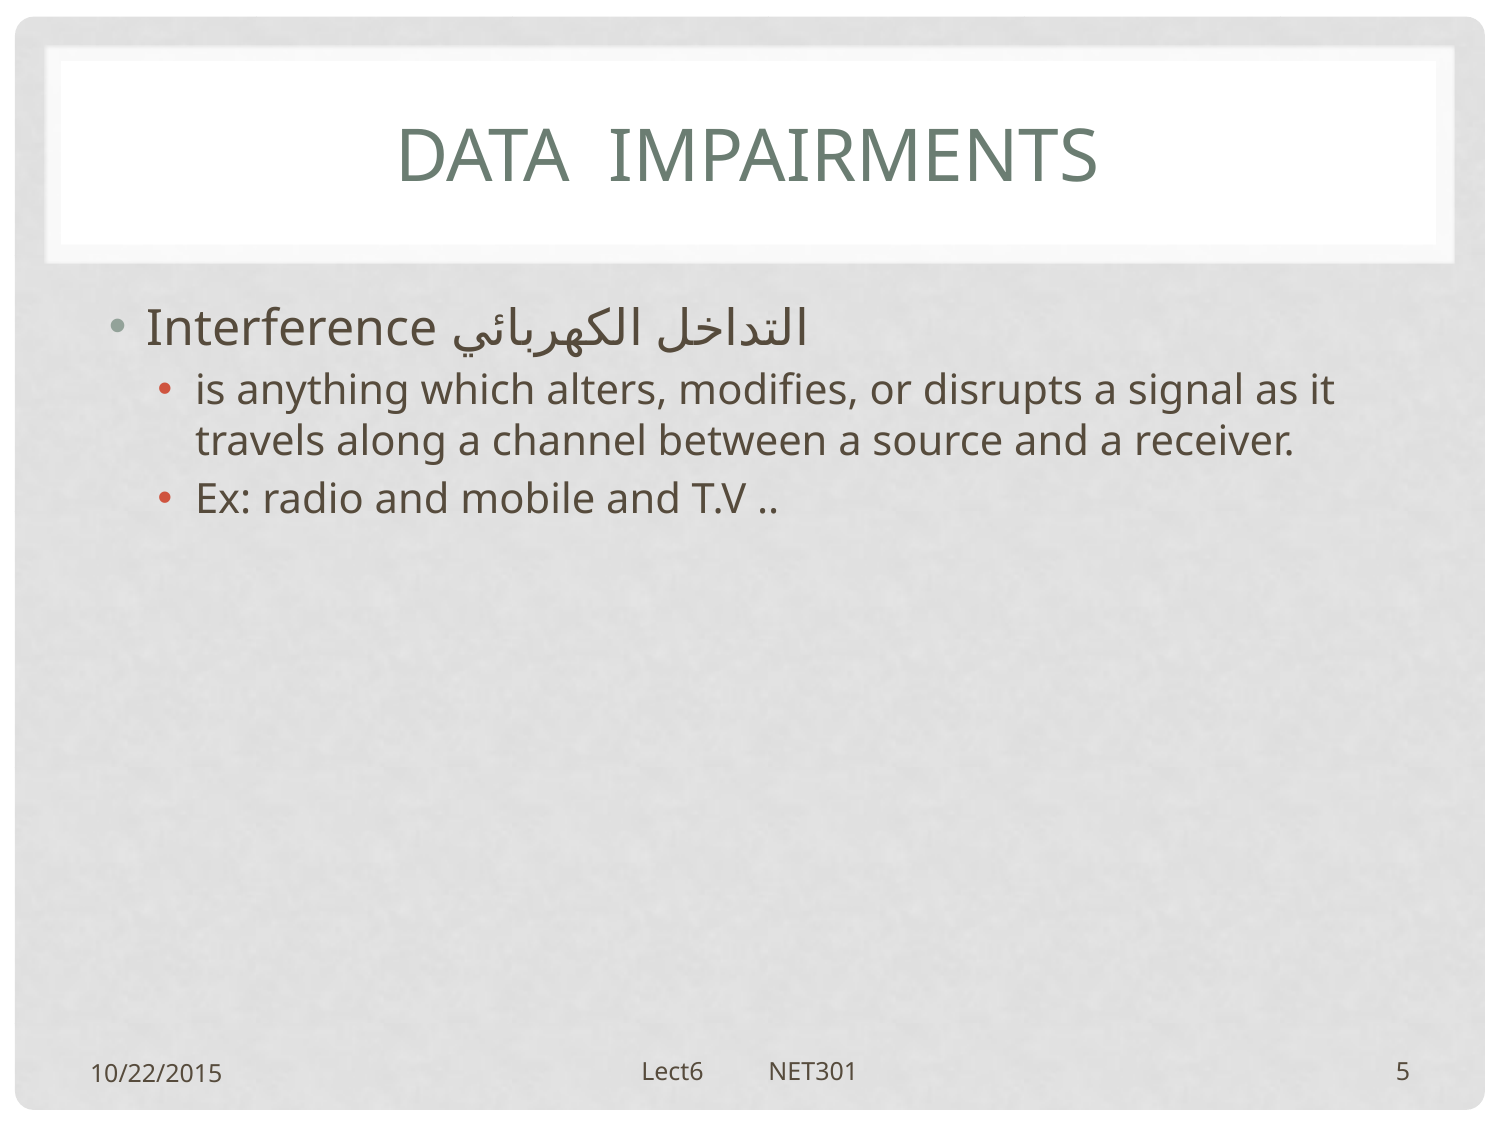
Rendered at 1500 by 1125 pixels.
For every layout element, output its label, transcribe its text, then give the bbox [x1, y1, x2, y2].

title Data impairments [69, 66, 1425, 238]
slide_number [75, 1042, 425, 1103]
footer Lect6 NET301 [512, 1042, 988, 1103]
slide_number 5 [1074, 1042, 1425, 1103]
list Interference التداخل الكهربائي is anything which alters, modifies, or disrupts a signal as it travels along a channel between a source and a receiver. Ex: radio and mobile and T.V .. [75, 287, 1425, 1005]
